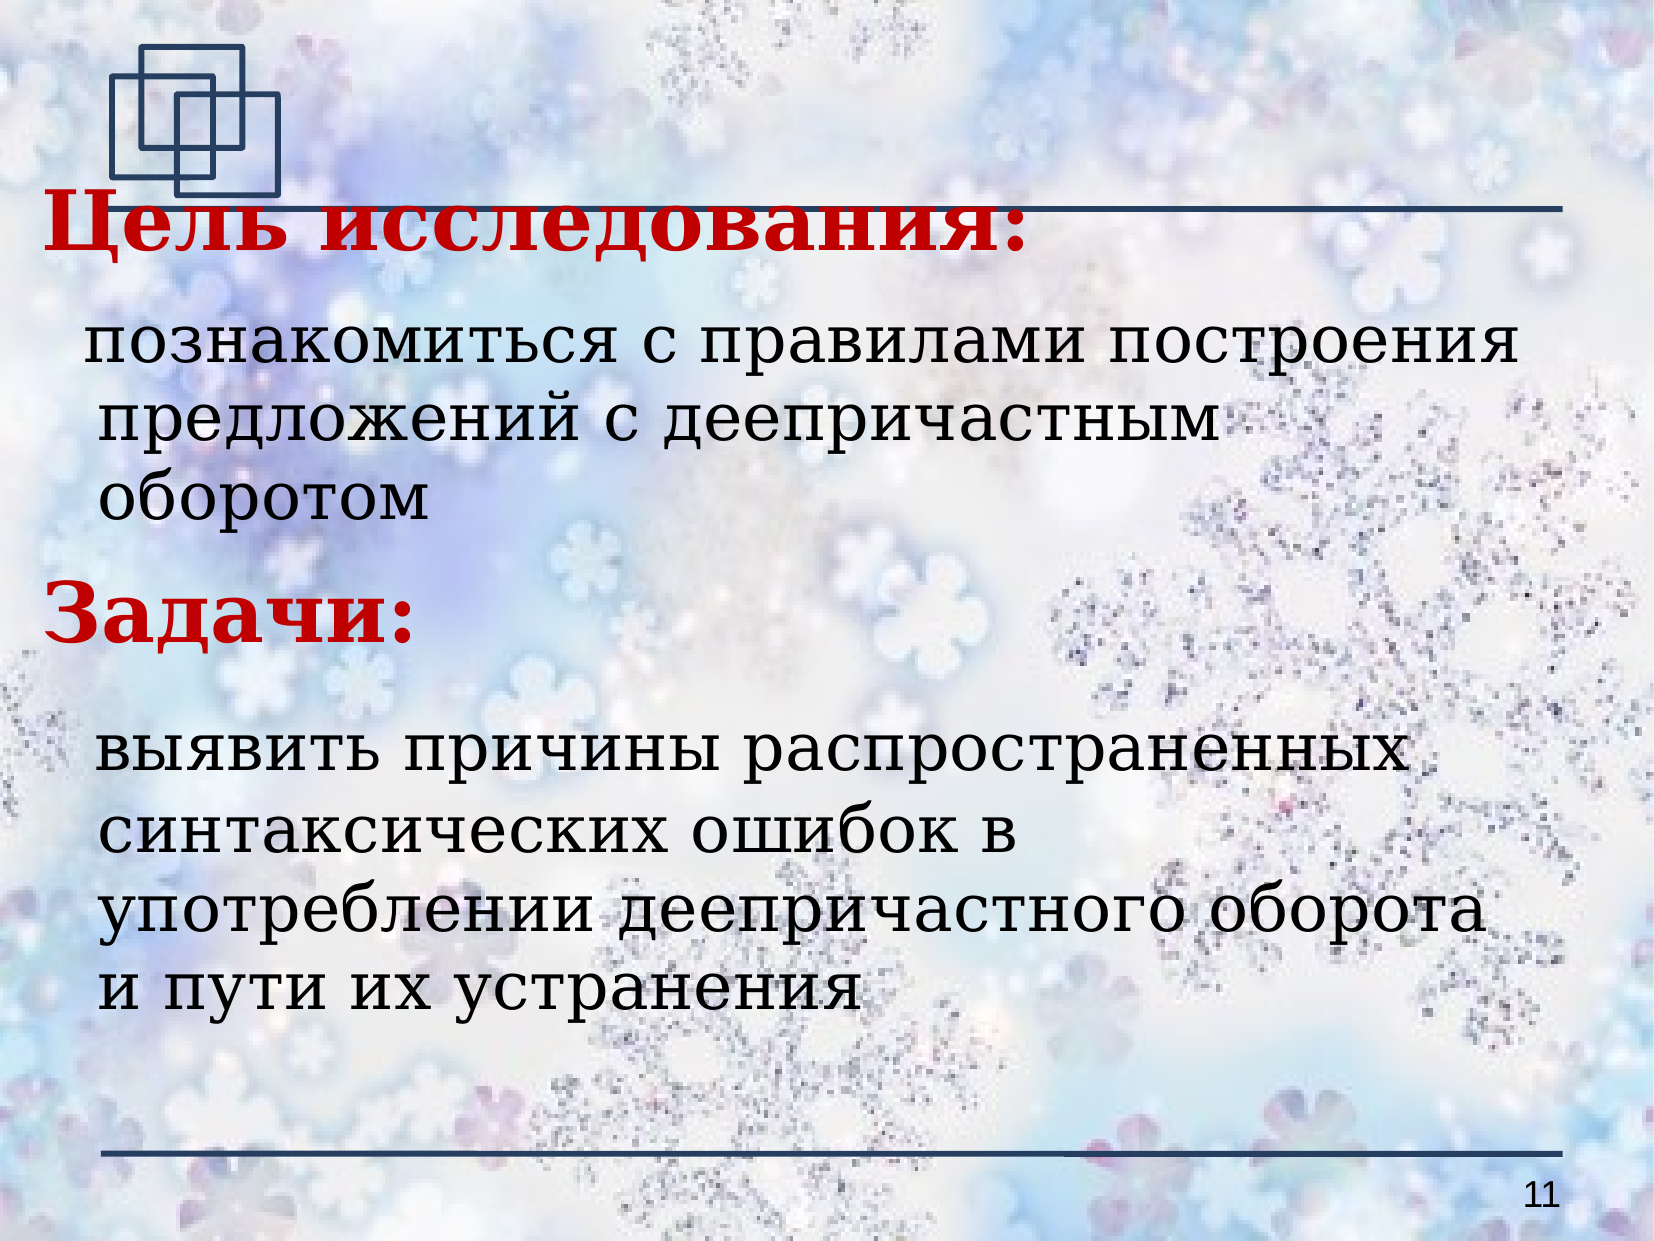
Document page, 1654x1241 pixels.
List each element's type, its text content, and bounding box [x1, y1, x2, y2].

picture [0, 0, 1654, 1241]
list Цель исследования: познакомиться с правилами построения предложений с деепричастным оборотом Задачи: выявить причины распространенных синтаксических ошибок в употреблении деепричастного оборота и пути их устранения [41, 41, 1530, 1186]
